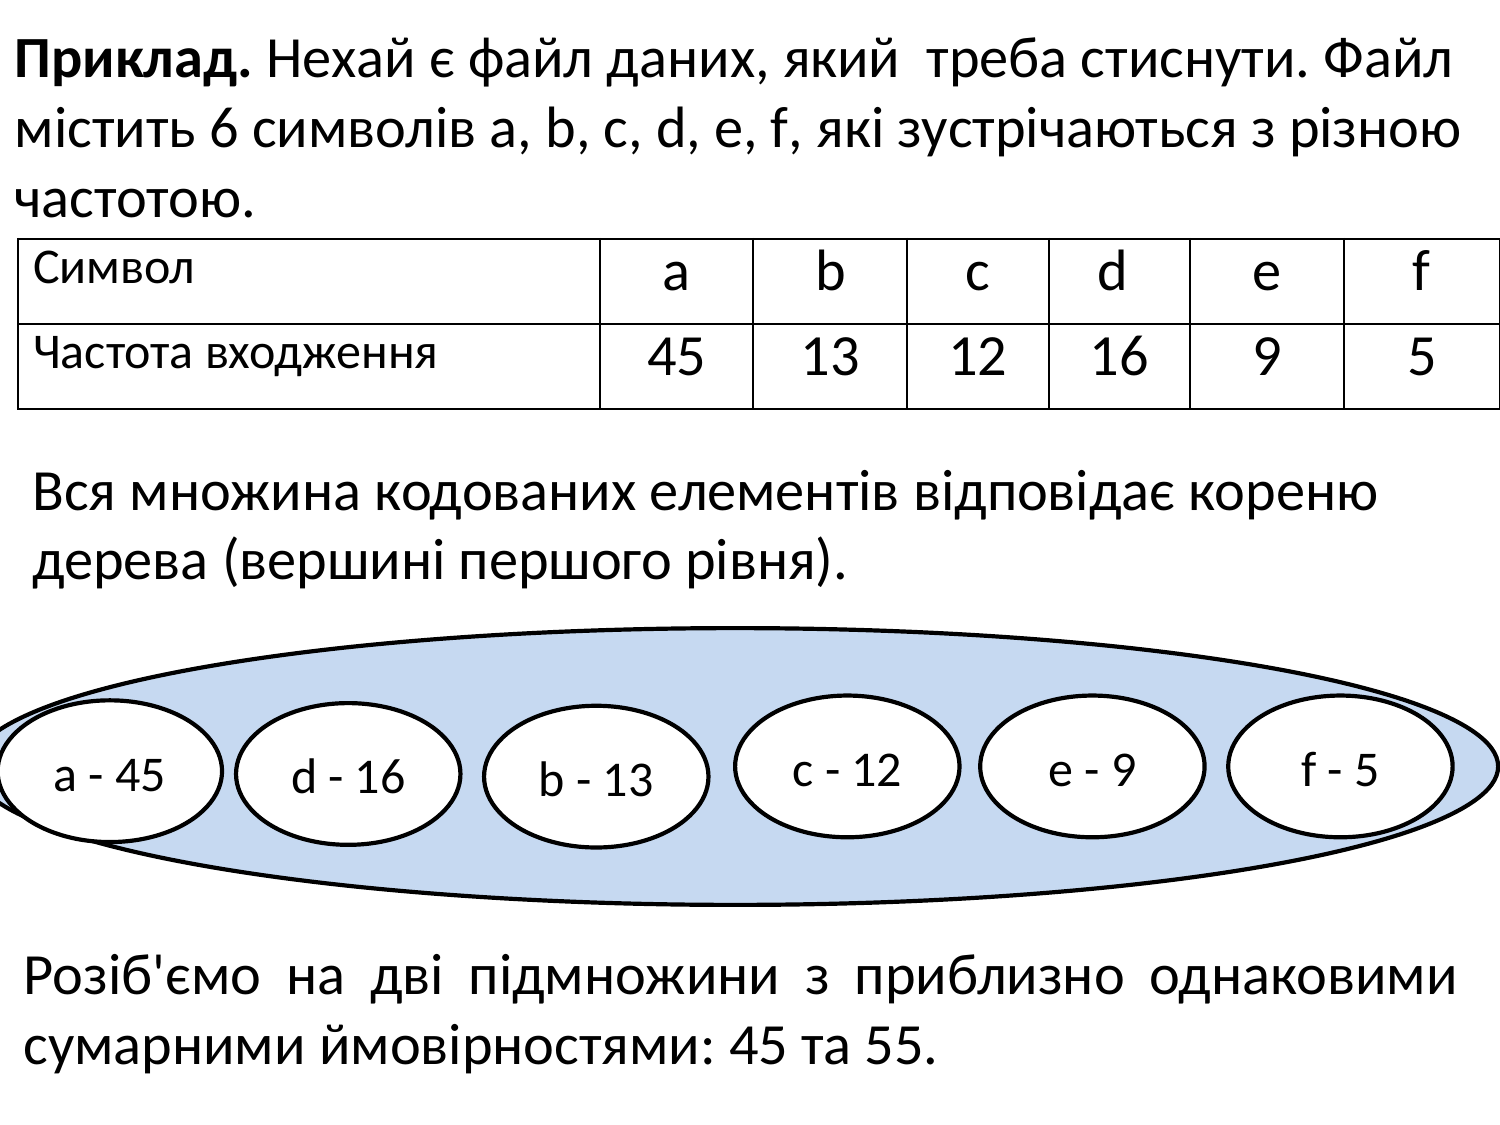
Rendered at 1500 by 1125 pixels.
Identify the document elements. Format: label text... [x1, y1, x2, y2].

table_header c [908, 240, 1048, 323]
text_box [0, 627, 1499, 906]
table_header a [601, 240, 752, 323]
table_cell 16 [1050, 325, 1189, 408]
table_header f [1345, 240, 1499, 323]
table_header b [754, 240, 906, 323]
table_cell 45 [601, 325, 752, 408]
table_cell 12 [908, 325, 1048, 408]
table_cell 9 [1191, 325, 1343, 408]
table_header d [1050, 240, 1189, 323]
text_box Вся множина кодованих елементів відповідає кореню дерева (вершині першого рівня). [17, 444, 1483, 599]
table_cell Частота входження [19, 325, 599, 408]
table_header e [1191, 240, 1343, 323]
text_box Розіб'ємо на дві підмножини з приблизно однаковими сумарними ймовірностями: 45 та 55. [8, 928, 1474, 1084]
text_box Приклад. Нехай є файл даних, який треба стиснути. Файл містить 6 символів a, b, c, d, e, f, які зустрічаються з різною частотою. [0, 11, 1483, 237]
table_cell 5 [1345, 325, 1499, 408]
table_cell 13 [754, 325, 906, 408]
table_header Символ [19, 240, 599, 323]
